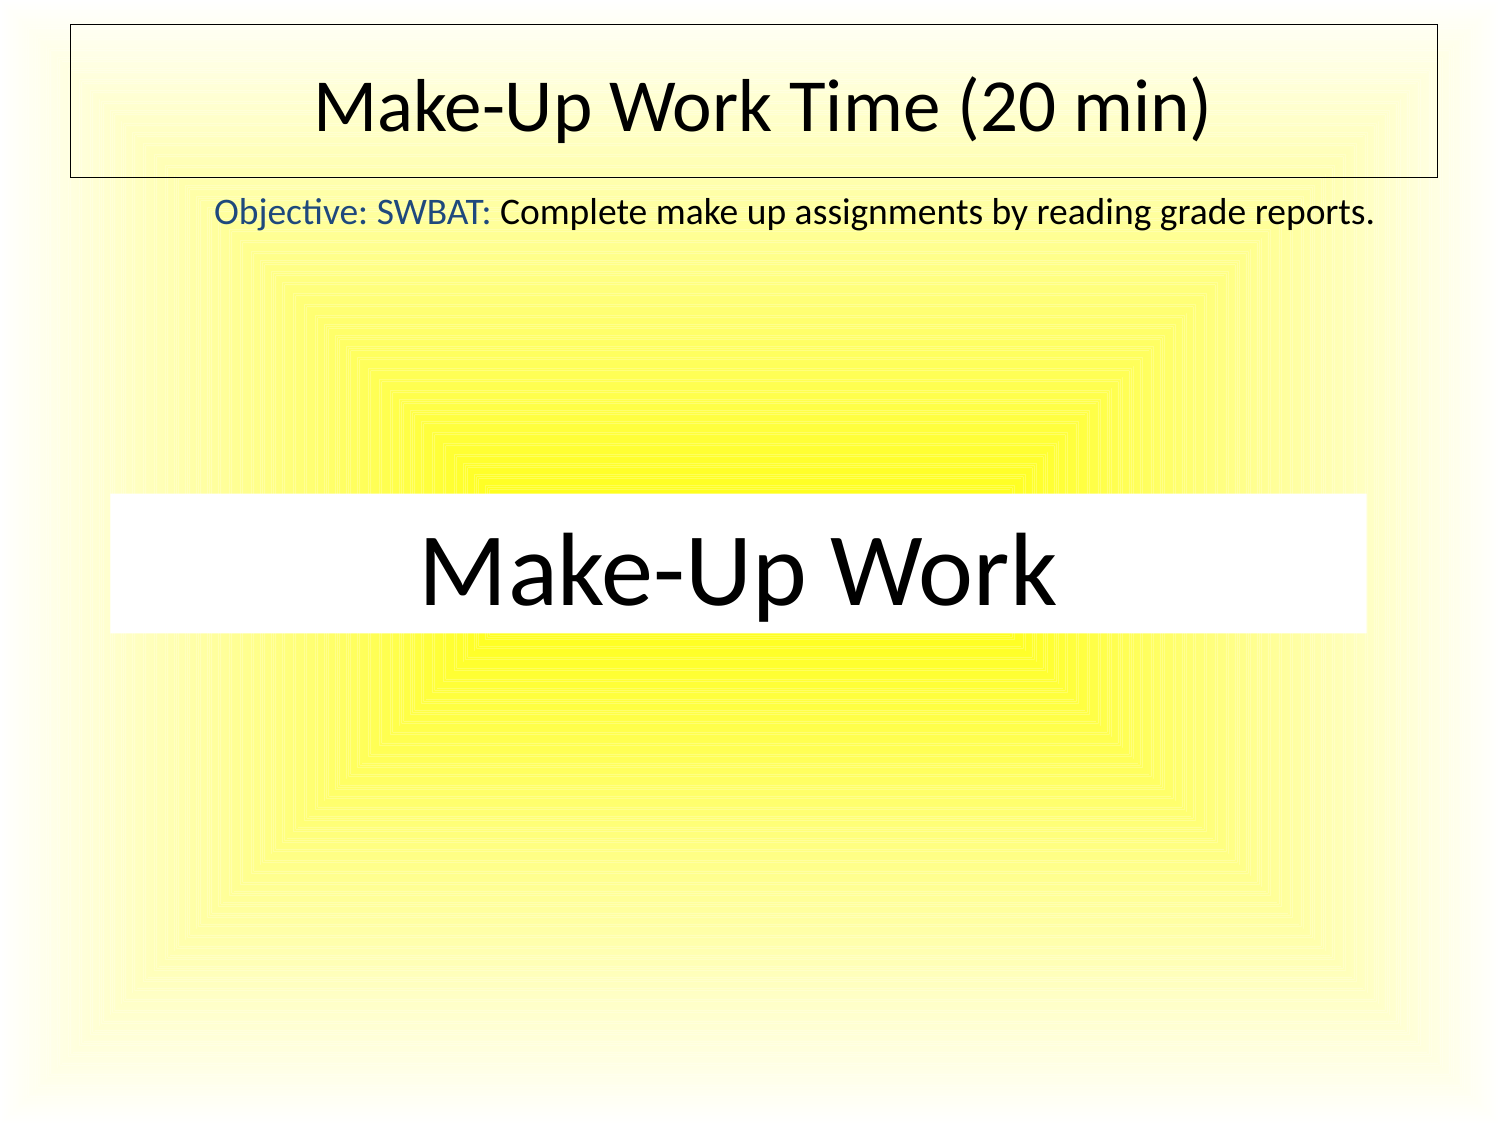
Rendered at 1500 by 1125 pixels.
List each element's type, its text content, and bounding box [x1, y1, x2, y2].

text_box Make-Up Work [110, 493, 1367, 634]
title Make-Up Work Time (20 min) [70, 24, 1438, 178]
text_box Objective: SWBAT: Complete make up assignments by reading grade reports. [95, 179, 1438, 330]
